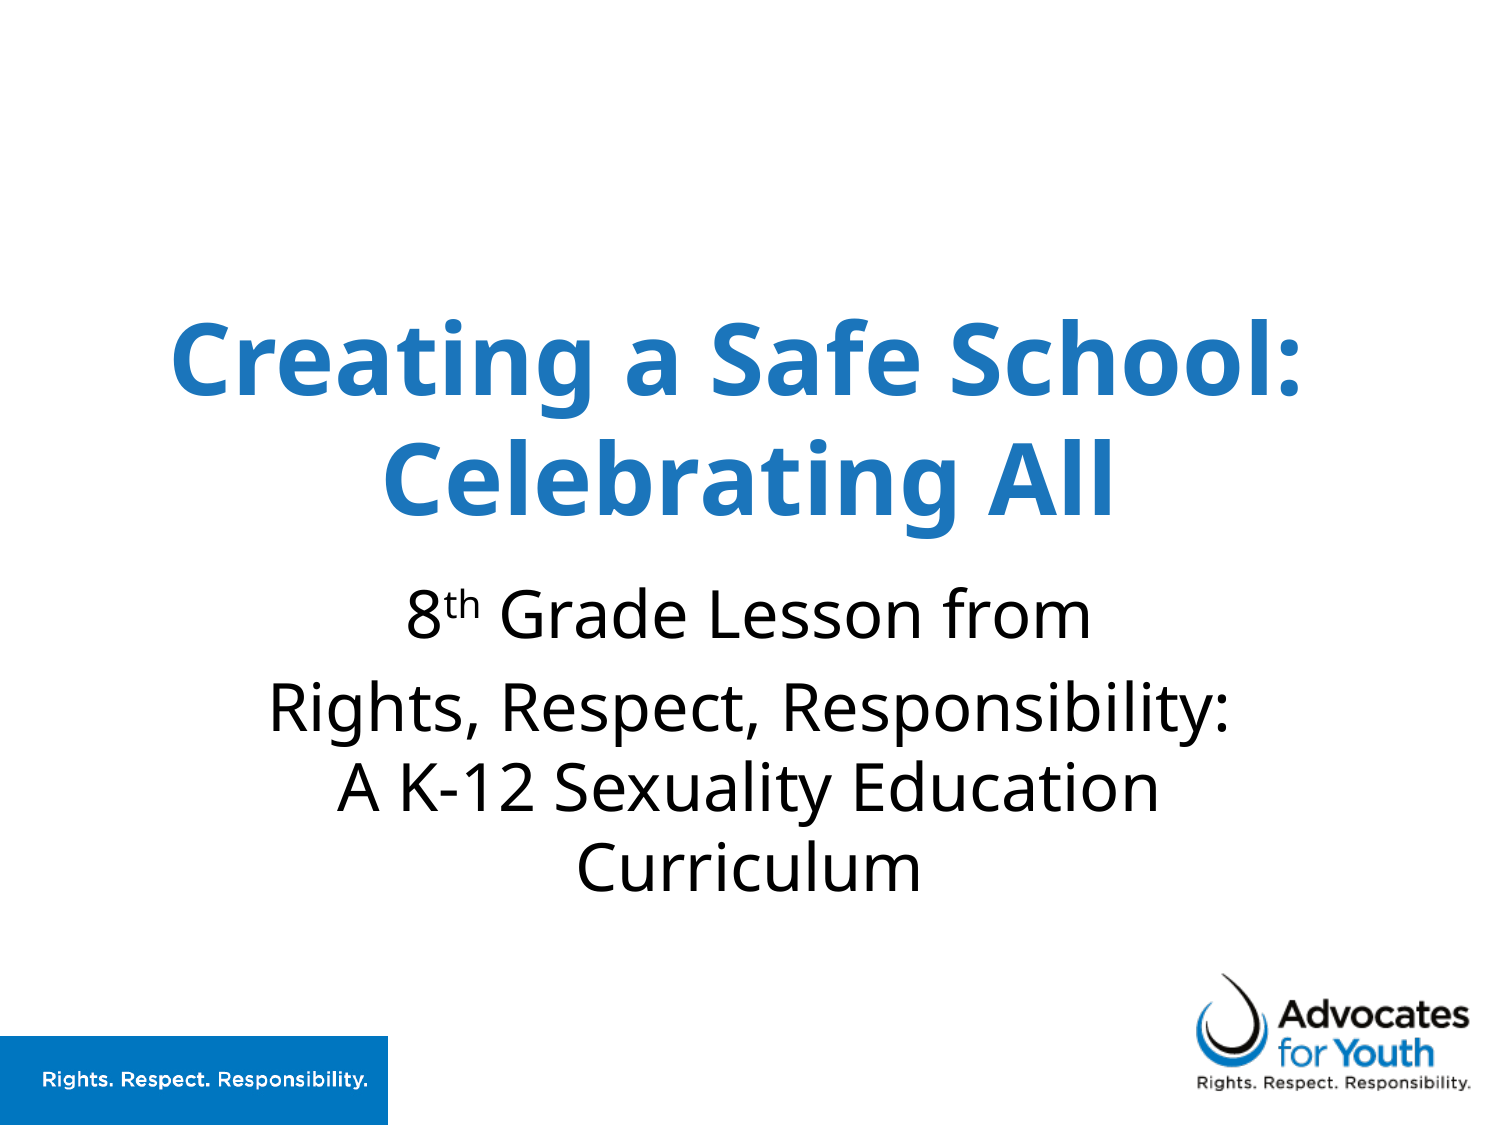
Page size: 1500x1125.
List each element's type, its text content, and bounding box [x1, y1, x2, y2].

subtitle 8th Grade Lesson from Rights, Respect, Responsibility: A K-12 Sexuality Education Curriculum [225, 564, 1275, 852]
picture [0, 1036, 388, 1125]
picture [1170, 943, 1496, 1119]
title Creating a Safe School: Celebrating All [112, 349, 1388, 591]
